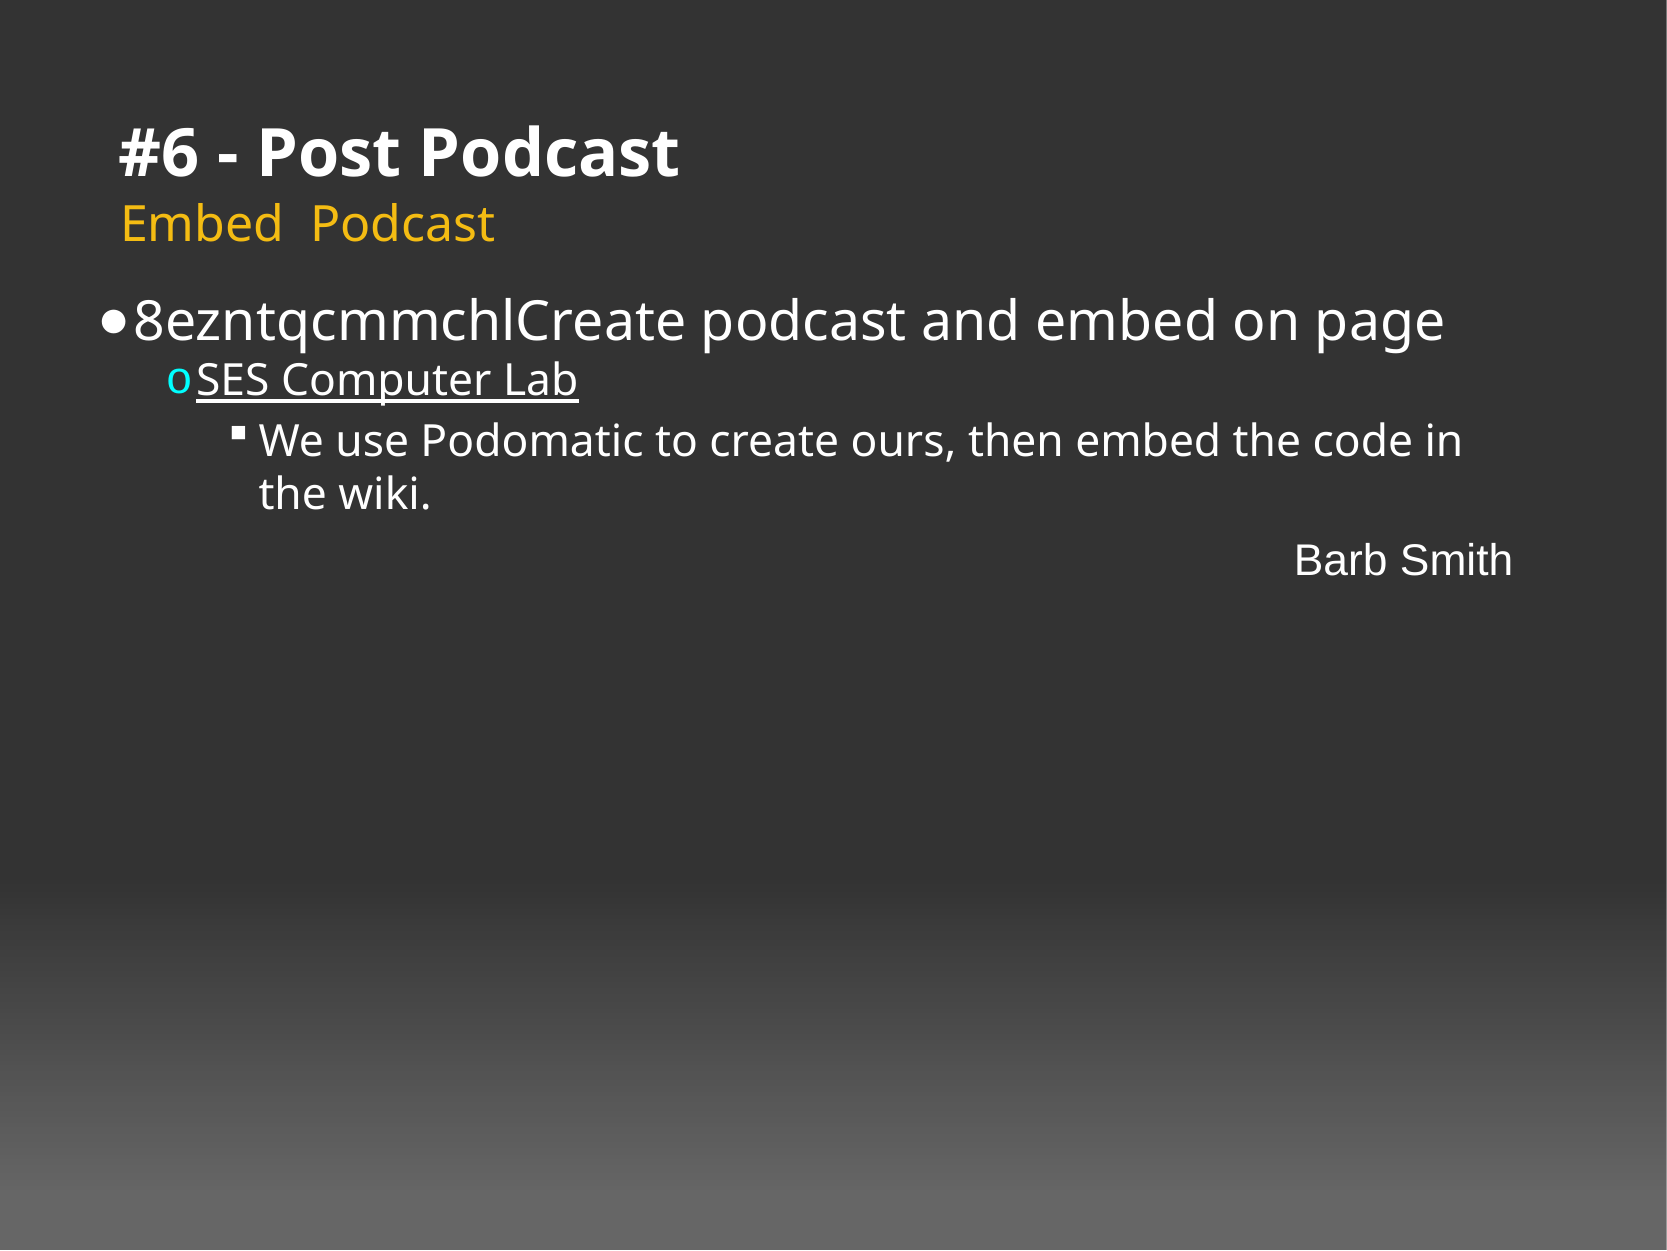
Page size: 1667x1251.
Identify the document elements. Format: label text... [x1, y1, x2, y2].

picture [0, 0, 1667, 1250]
text_box Barb Smith [1058, 524, 1520, 620]
text_box Embed Podcast [113, 185, 1472, 263]
text_box #6 - Post Podcast [112, 103, 1574, 203]
text_box 8ezntqcmmchlCreate podcast and embed on page SES Computer Lab We use Podomatic to create ours, then embed the code in the wiki. [64, 278, 1483, 1050]
